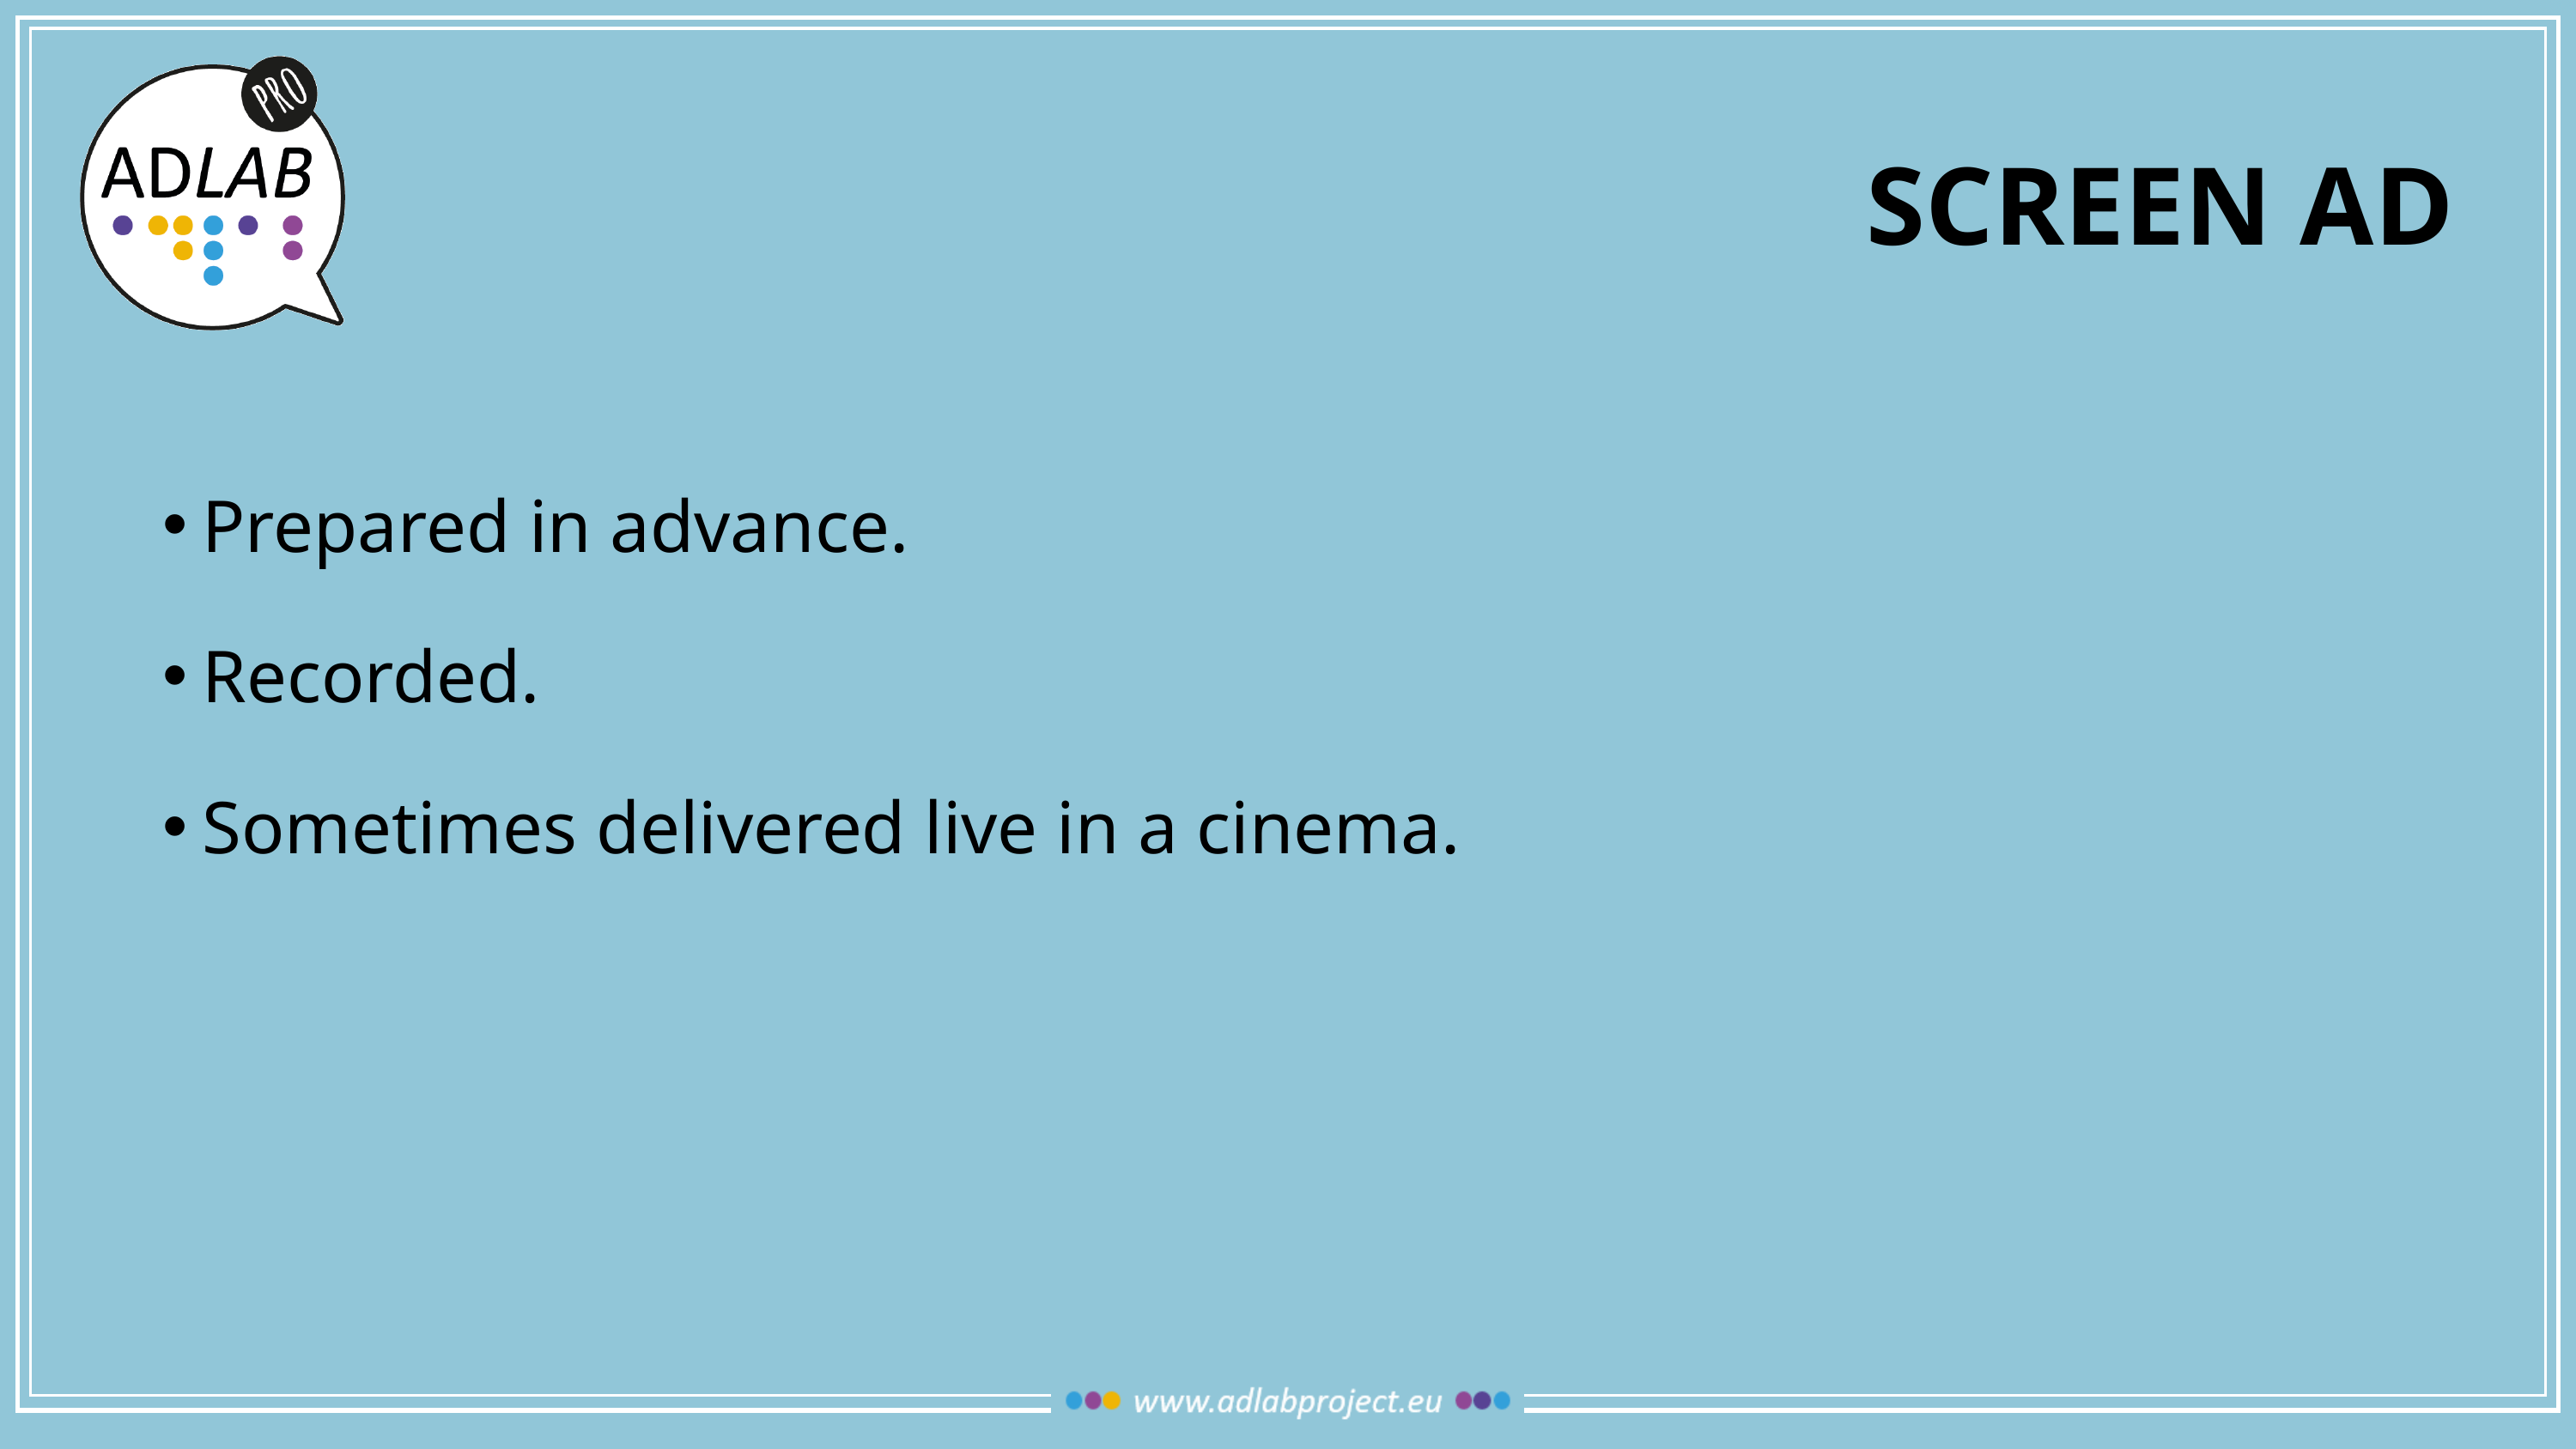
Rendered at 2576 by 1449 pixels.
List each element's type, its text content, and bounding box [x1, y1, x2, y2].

list Prepared in advance. Recorded. Sometimes delivered live in a cinema. [150, 431, 1710, 1087]
picture [72, 49, 353, 330]
picture [1051, 1378, 1524, 1429]
title Screen AD [384, 70, 2467, 351]
